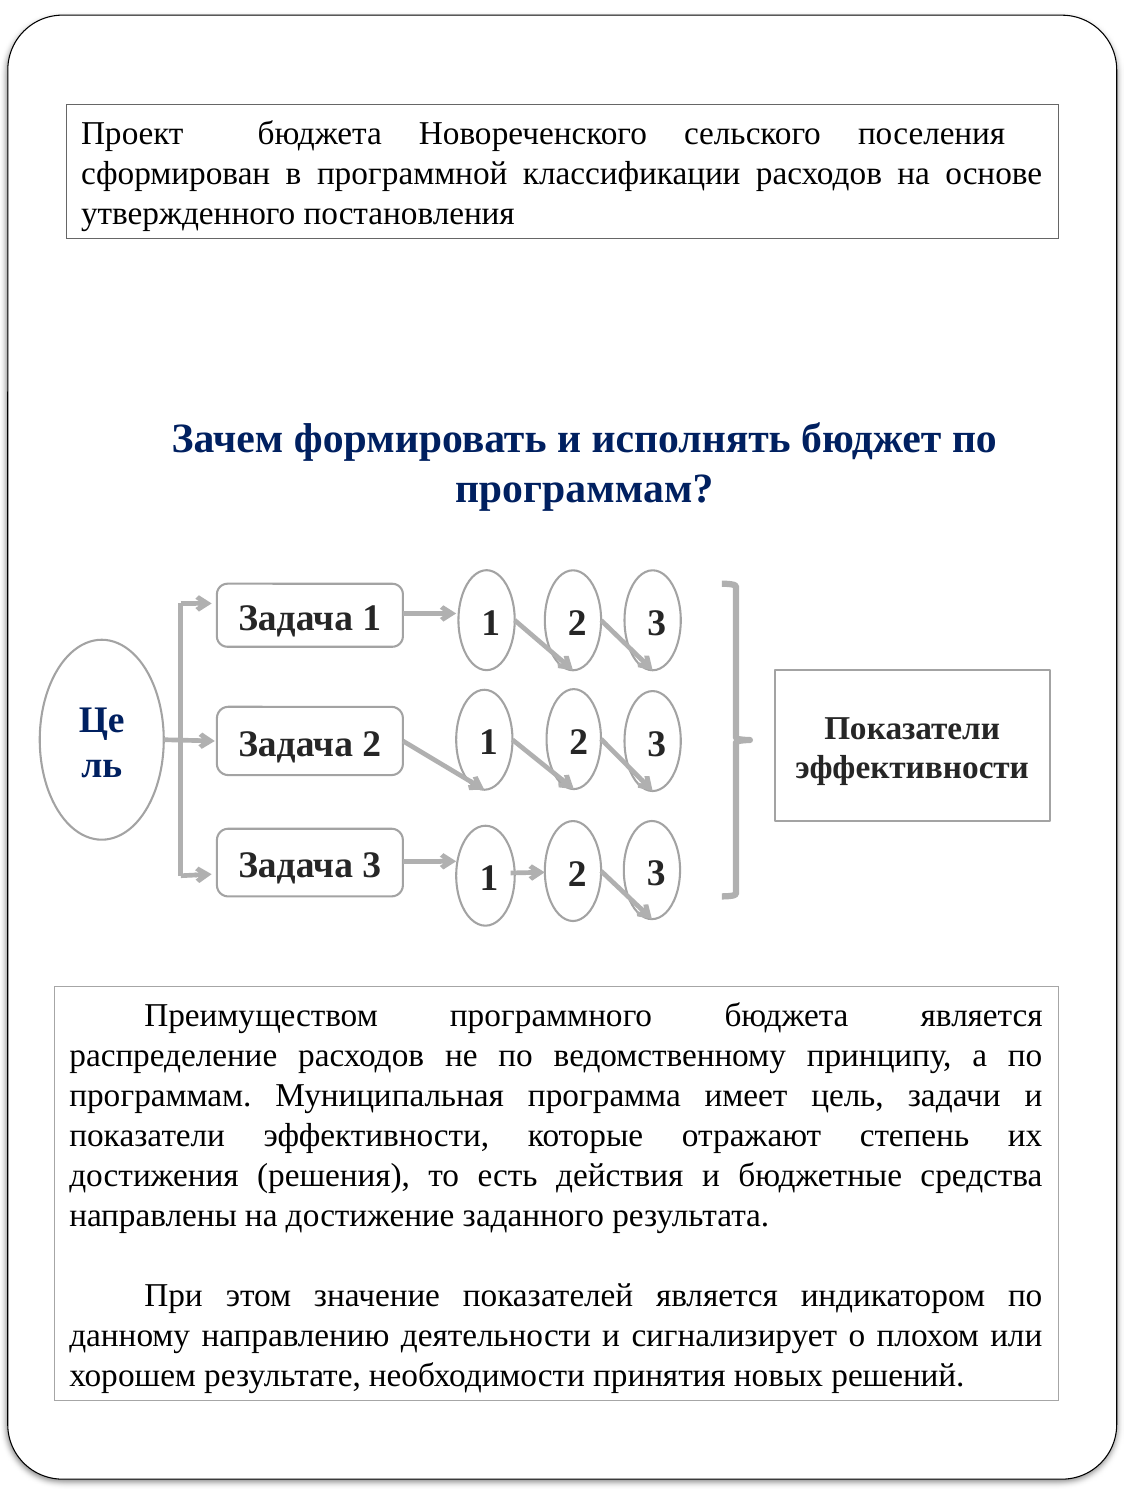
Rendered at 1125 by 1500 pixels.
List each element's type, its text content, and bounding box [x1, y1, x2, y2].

text_box 2 [543, 820, 603, 923]
text_box Проект бюджета Новореченского сельского поселения сформирован в программной классификации расходов на основе утвержденного постановления [66, 104, 1059, 239]
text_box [600, 738, 625, 742]
text_box Задача 3 [215, 827, 404, 898]
text_box [721, 582, 751, 898]
text_box 1 [455, 688, 514, 791]
text_box Преимуществом программного бюджета является распределение расходов не по ведомственному принципу, а по программам. Муниципальная программа имеет цель, задачи и показатели эффективности, которые отражают степень их достижения (решения), то есть действия и бюджетные средства направлены на достижение заданного результата. При этом значение показателей является индикатором по данному направлению деятельности и сигнализирует о плохом или хорошем результате, необходимости принятия новых решений. [54, 986, 1059, 1401]
text_box 1 [457, 569, 516, 672]
text_box 3 [623, 690, 682, 793]
text_box 2 [543, 569, 603, 672]
text_box Цель [38, 638, 165, 841]
text_box Задача 1 [215, 582, 404, 648]
text_box 3 [622, 819, 682, 921]
text_box 3 [623, 569, 682, 672]
text_box Задача 2 [215, 705, 404, 777]
text_box 2 [545, 688, 603, 791]
text_box Показатели эффективности [774, 669, 1051, 822]
text_box Зачем формировать и исполнять бюджет по программам? [92, 403, 1077, 519]
text_box 1 [455, 824, 516, 927]
